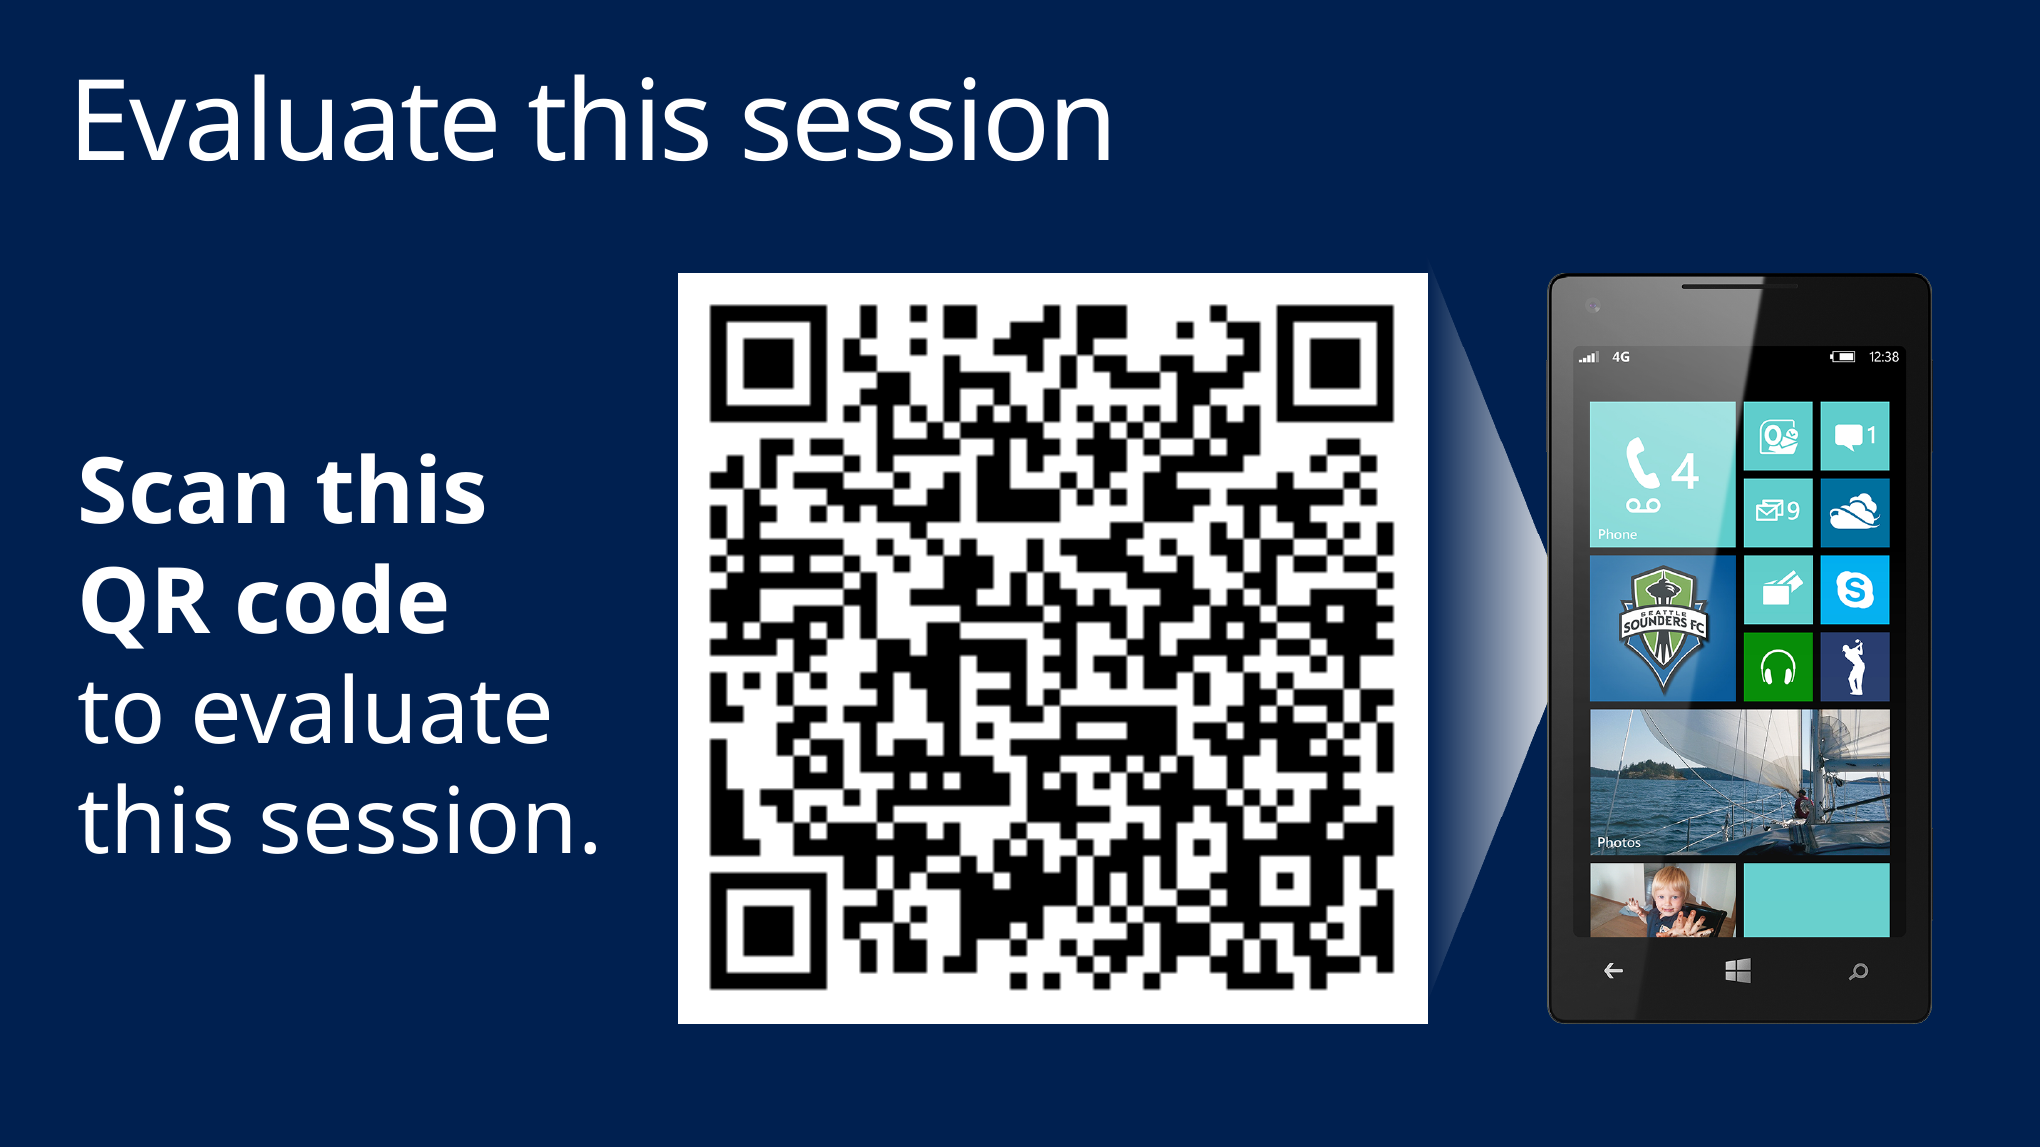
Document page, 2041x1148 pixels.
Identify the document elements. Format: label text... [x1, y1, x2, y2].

picture [677, 273, 1429, 1024]
picture [1546, 273, 1934, 1024]
text_box Scan this QR code to evaluate this session. [47, 408, 677, 896]
title Evaluate this session [45, 48, 1996, 199]
text_box [1426, 254, 1546, 1000]
